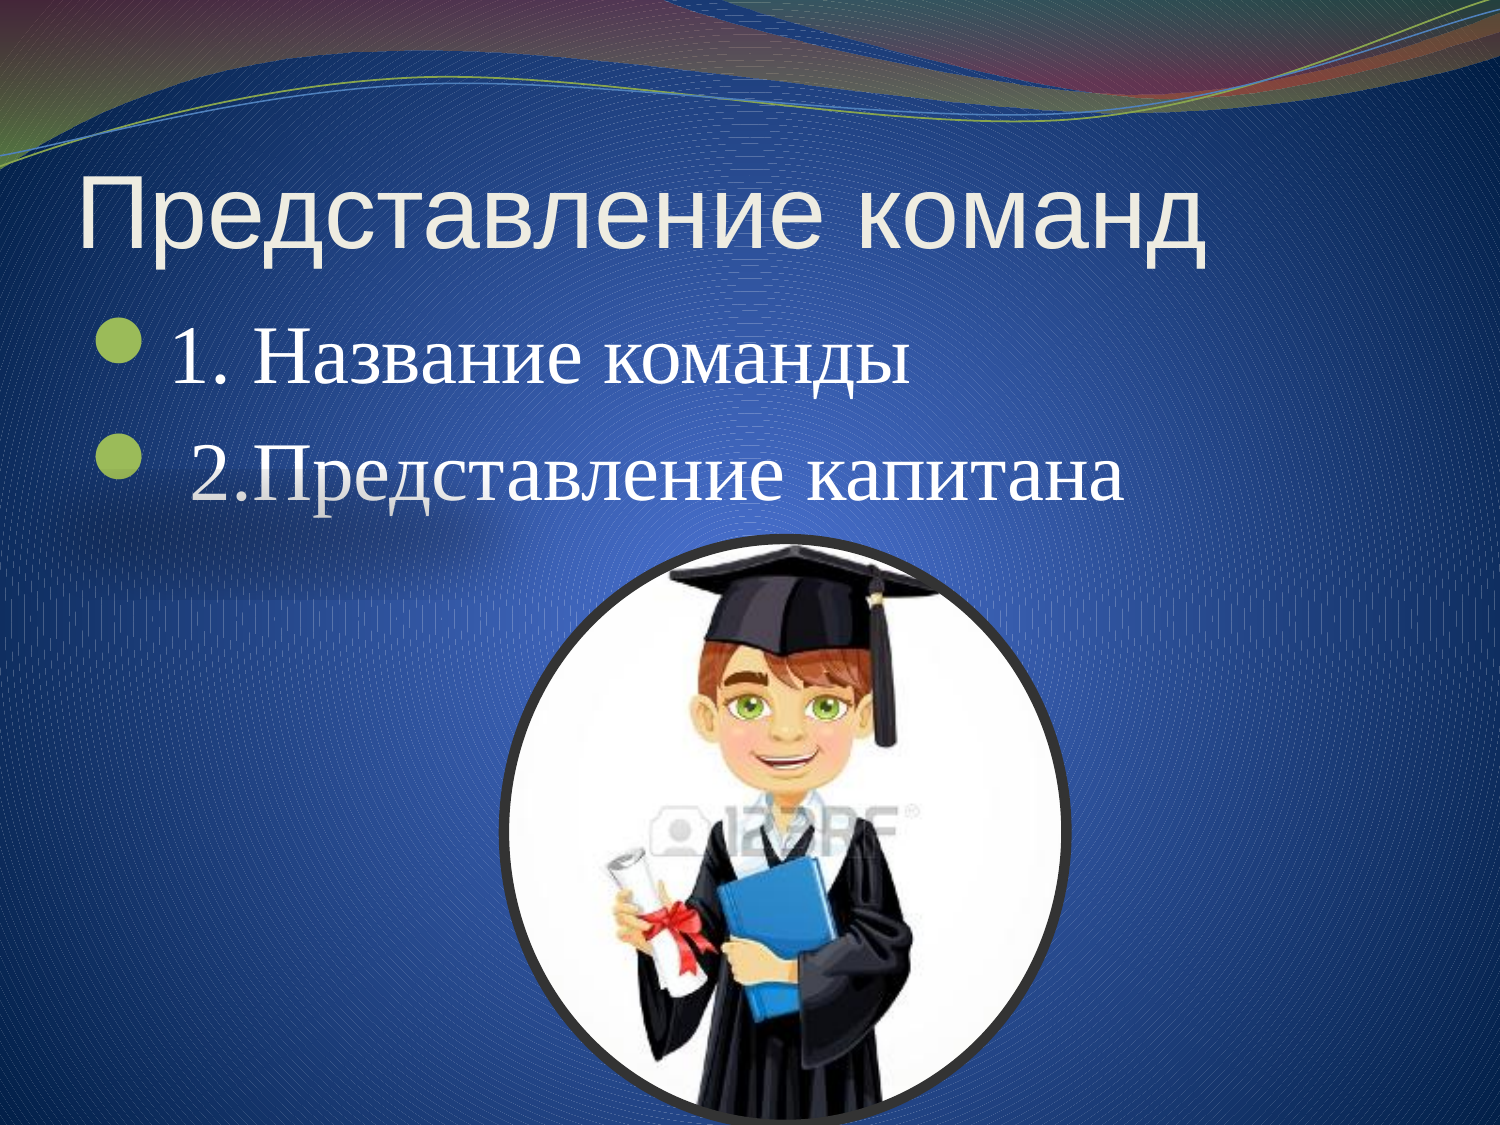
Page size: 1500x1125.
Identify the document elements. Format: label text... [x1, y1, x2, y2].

picture [503, 538, 1067, 1125]
list 1. Название команды 2.Представление капитана [75, 292, 1425, 1038]
title Представление команд [75, 58, 1425, 270]
text_box 2 [1067, 541, 1073, 1038]
